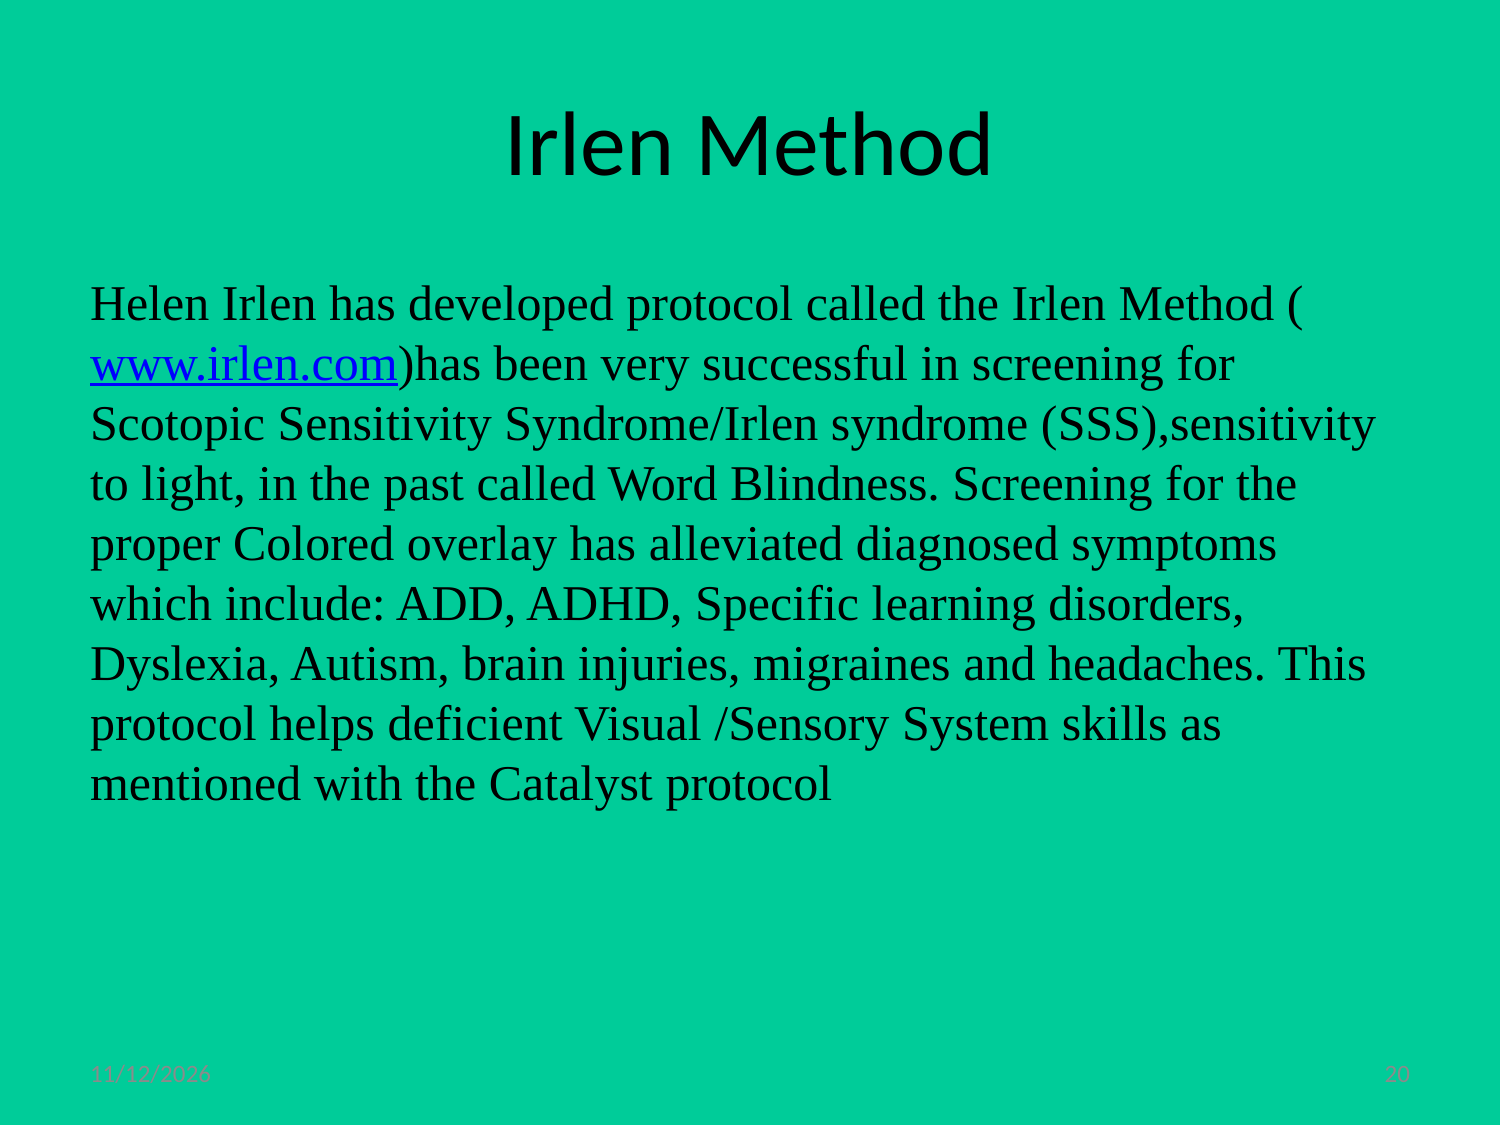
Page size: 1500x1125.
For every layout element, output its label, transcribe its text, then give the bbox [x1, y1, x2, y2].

slide_number 20 [1074, 1042, 1425, 1103]
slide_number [75, 1042, 425, 1103]
list Helen Irlen has developed protocol called the Irlen Method (www.irlen.com)has been very successful in screening for Scotopic Sensitivity Syndrome/Irlen syndrome (SSS),sensitivity to light, in the past called Word Blindness. Screening for the proper Colored overlay has alleviated diagnosed symptoms which include: ADD, ADHD, Specific learning disorders, Dyslexia, Autism, brain injuries, migraines and headaches. This protocol helps deficient Visual /Sensory System skills as mentioned with the Catalyst protocol [75, 262, 1425, 1005]
title Irlen Method [75, 45, 1425, 233]
